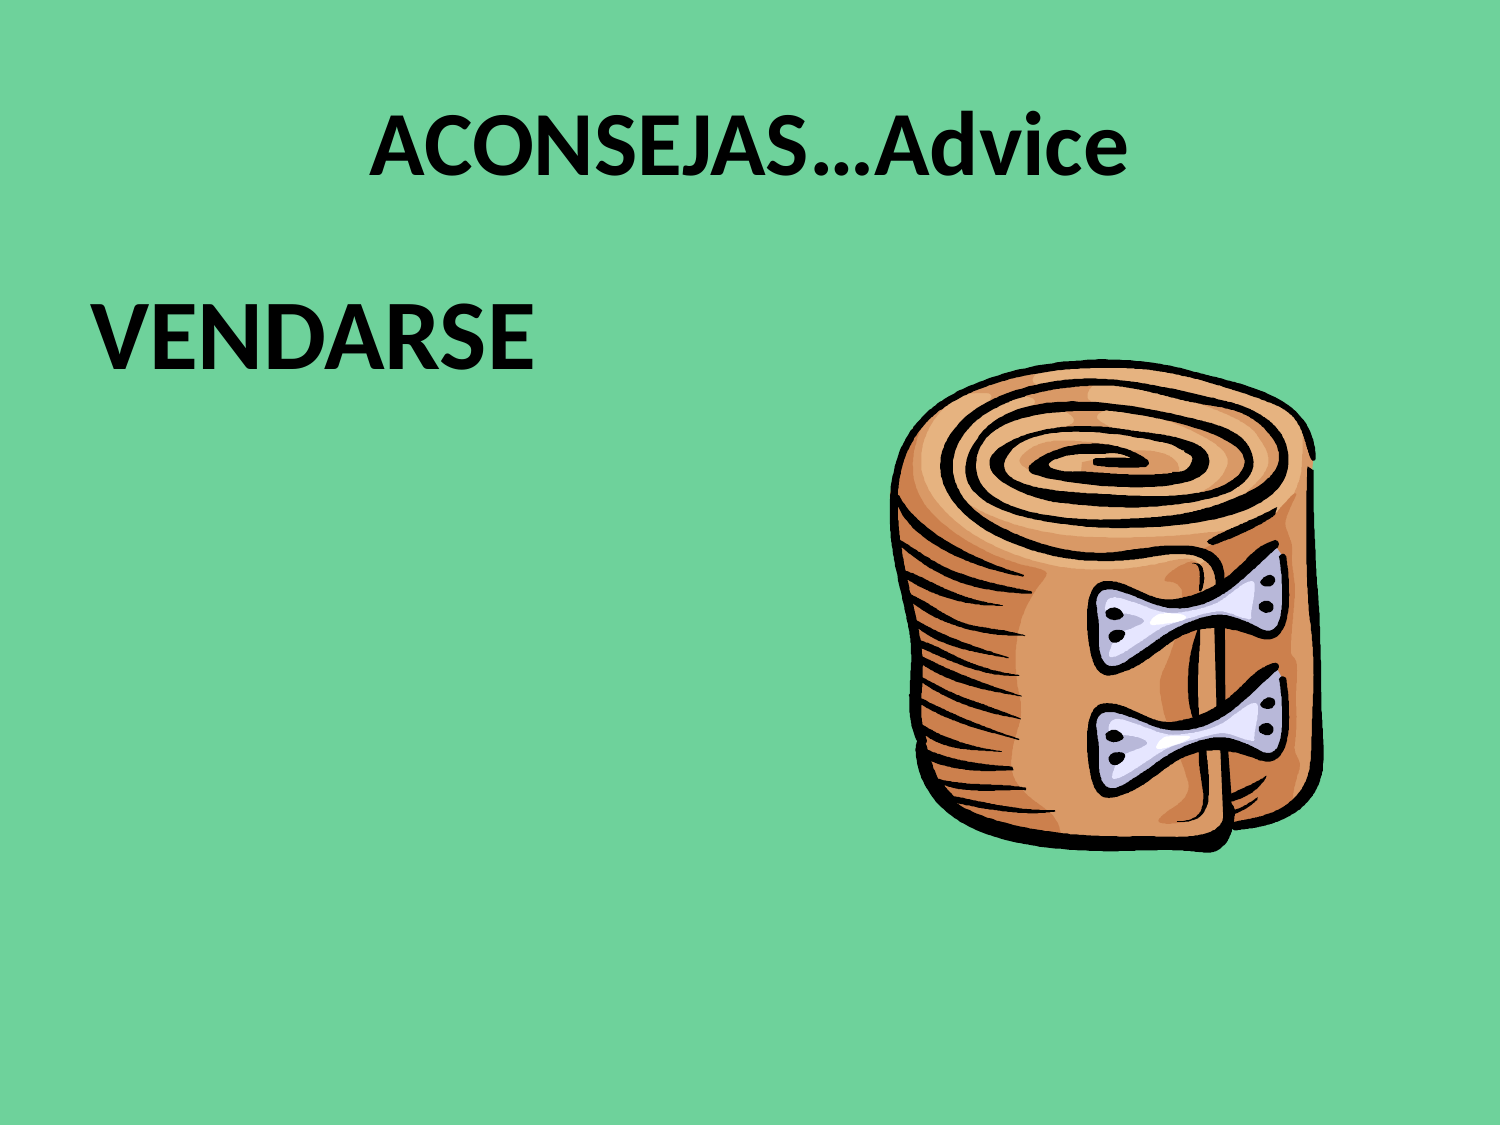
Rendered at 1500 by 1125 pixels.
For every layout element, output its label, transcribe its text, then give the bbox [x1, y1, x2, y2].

picture [887, 349, 1334, 862]
list VENDARSE [75, 262, 738, 1005]
title ACONSEJAS…Advice [75, 45, 1425, 233]
